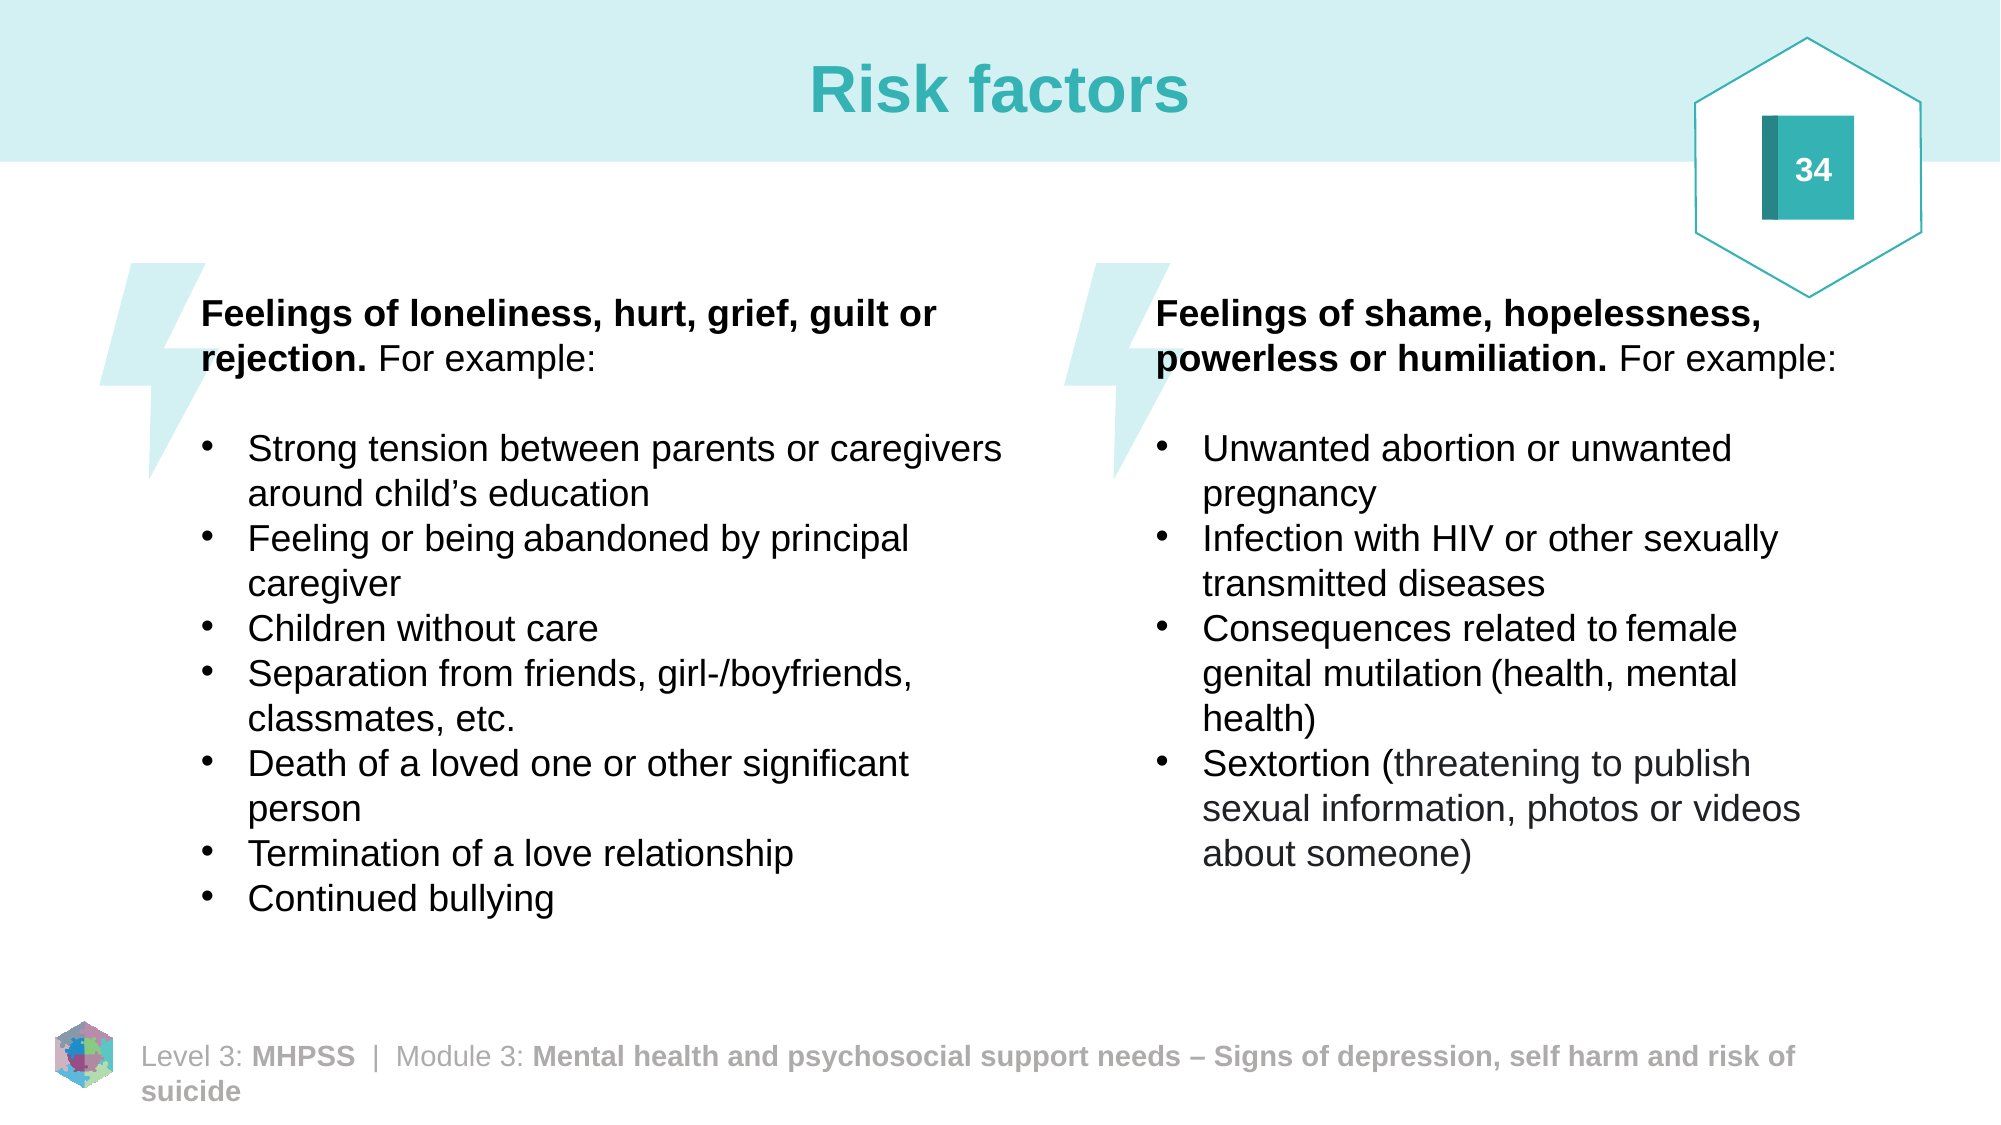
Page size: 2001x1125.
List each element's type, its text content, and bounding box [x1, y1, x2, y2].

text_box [1761, 115, 1855, 220]
title Risk factors [137, 19, 1863, 163]
text_box Feelings of shame, hopelessness, powerless or humiliation. For example: Unwanted abortion or unwanted pregnancy Infection with HIV or other sexually transmitted diseases Consequences related to female genital mutilation (health, mental health) Sextortion (threatening to publish sexual information, photos or videos about someone) [1140, 280, 1863, 881]
text_box Feelings of loneliness, hurt, grief, guilt or rejection. For example: Strong tension between parents or caregivers around child’s education Feeling or being abandoned by principal caregiver Children without care Separation from friends, girl-/boyfriends, classmates, etc. Death of a loved one or other significant person Termination of a love relationship Continued bullying [185, 280, 1038, 926]
text_box [1695, 37, 1922, 298]
text_box [99, 263, 206, 480]
text_box [1064, 263, 1171, 480]
picture [55, 1021, 113, 1088]
